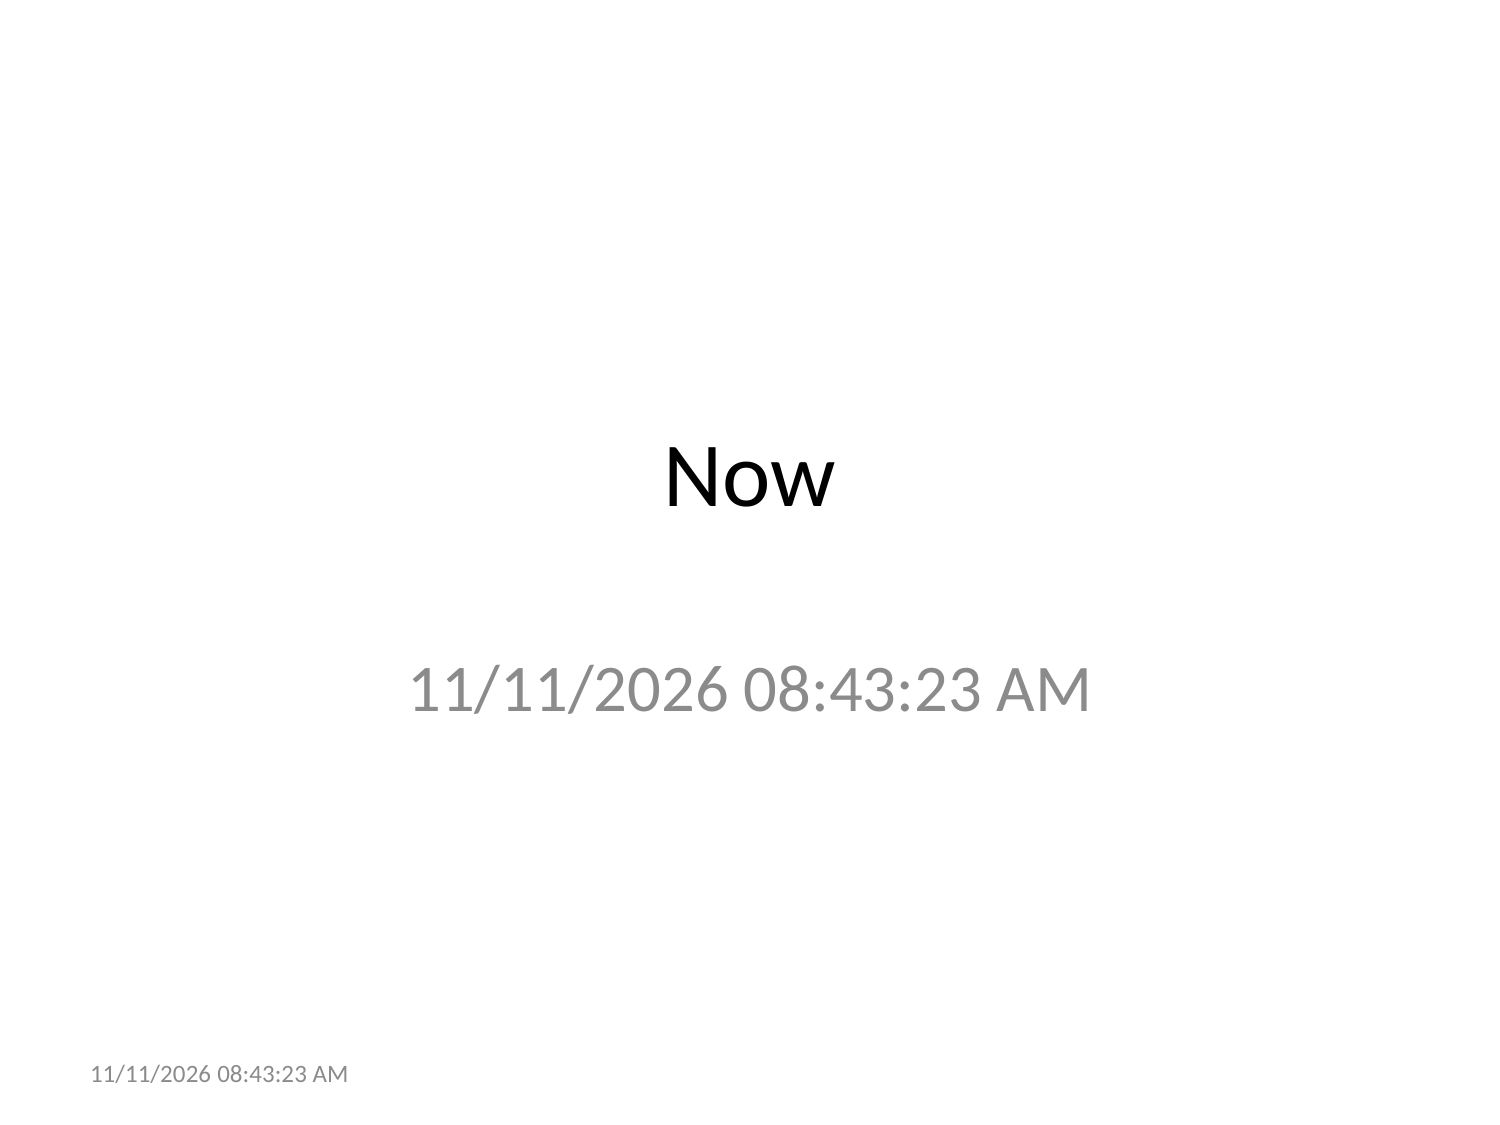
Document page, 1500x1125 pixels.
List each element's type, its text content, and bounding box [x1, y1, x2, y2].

title Now [112, 349, 1388, 591]
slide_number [75, 1042, 425, 1103]
subtitle 2011-12-19 10:20:04 AM [225, 637, 1275, 925]
